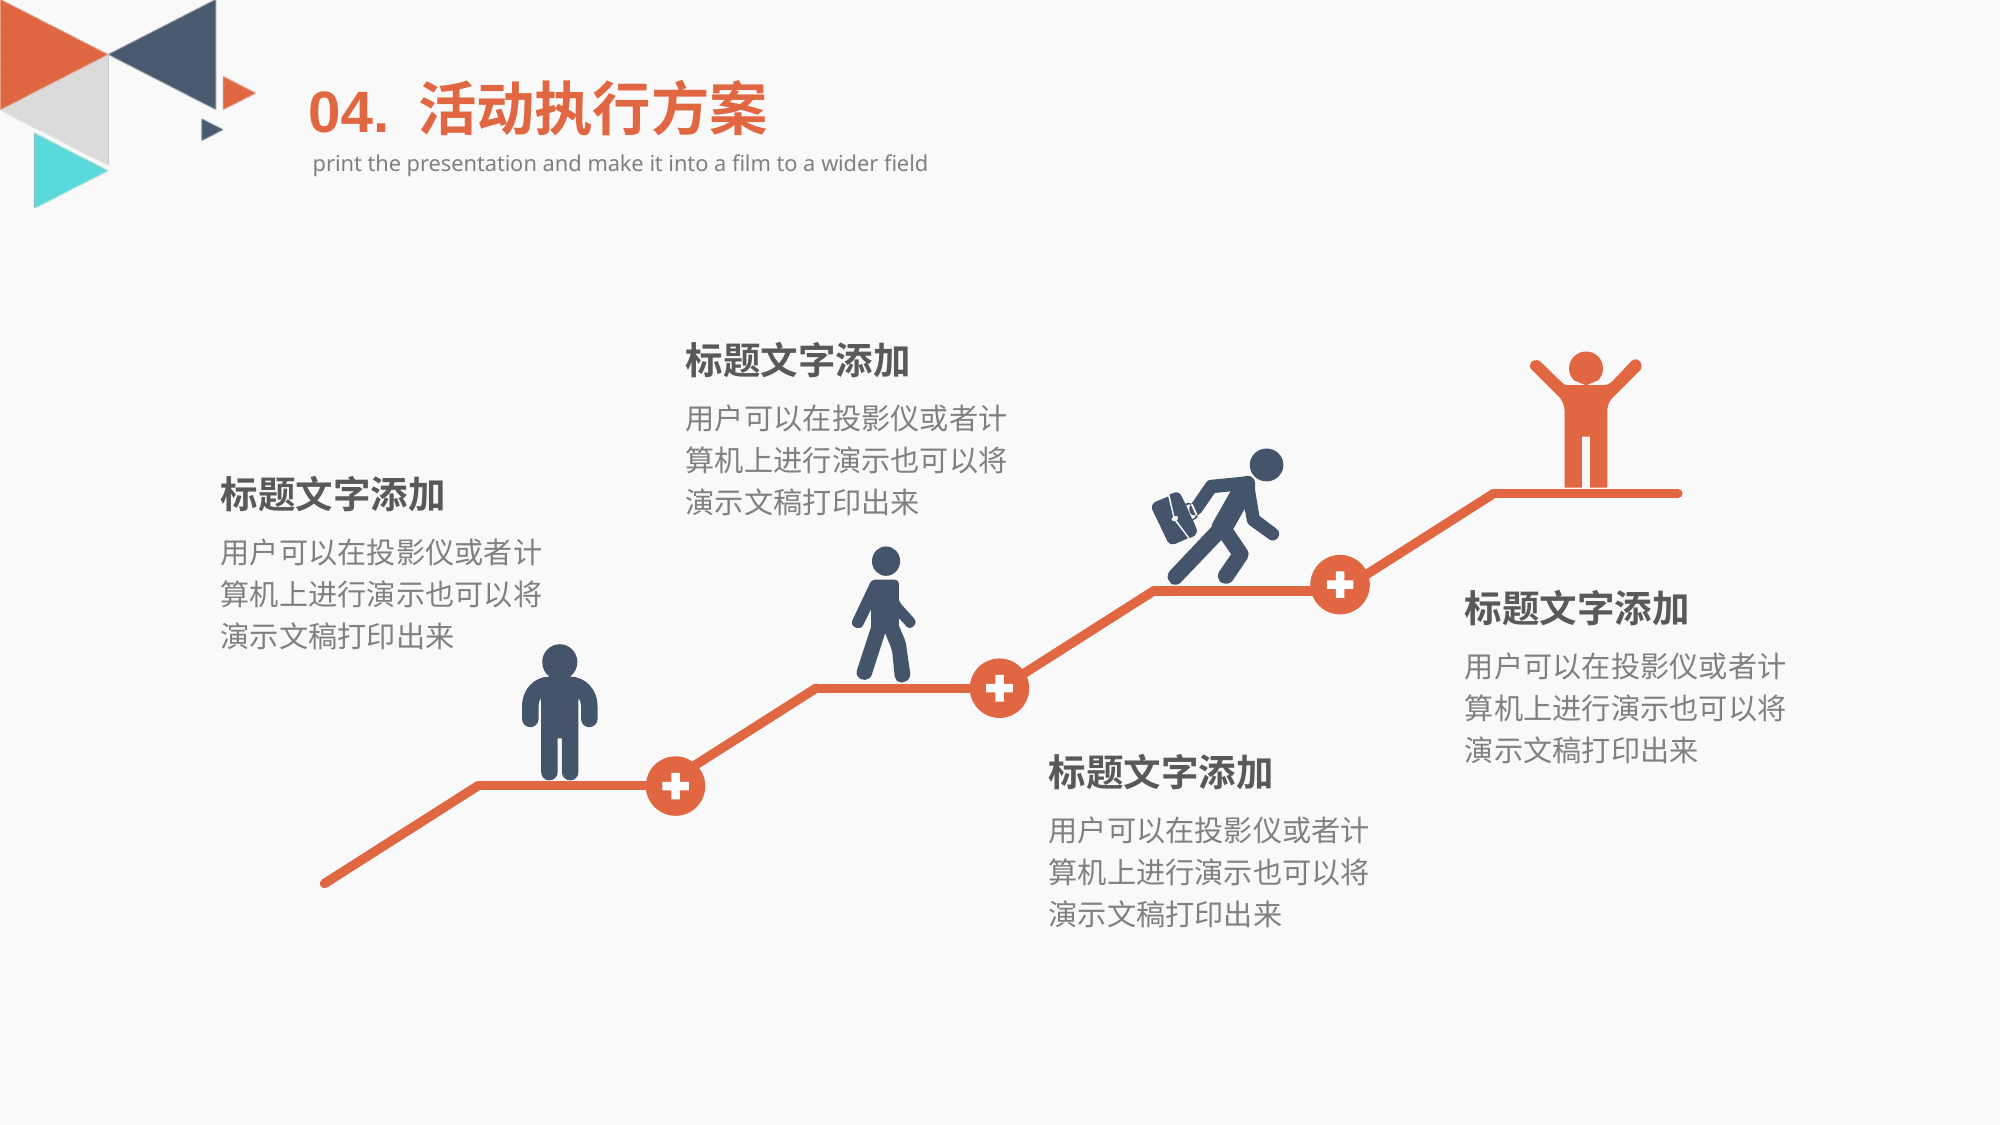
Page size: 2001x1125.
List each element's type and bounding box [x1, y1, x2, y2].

text_box [205, 454, 574, 663]
text_box [1450, 568, 1818, 777]
text_box [1197, 447, 1285, 493]
text_box [324, 493, 1678, 884]
text_box [1529, 350, 1643, 489]
text_box [1033, 732, 1402, 941]
picture [1, 0, 255, 232]
text_box [292, 64, 1022, 182]
text_box [670, 320, 1039, 529]
